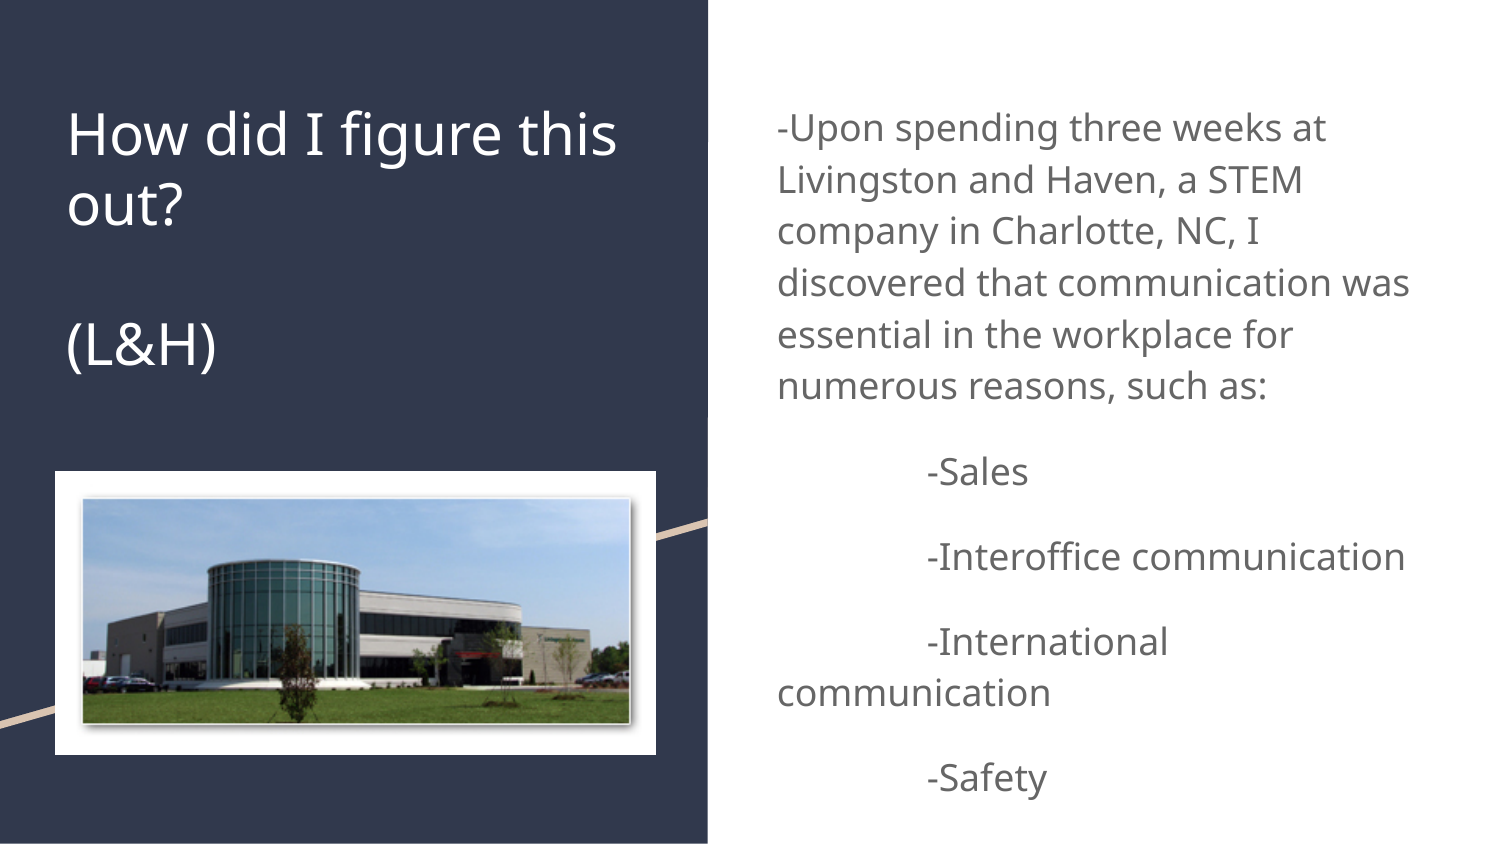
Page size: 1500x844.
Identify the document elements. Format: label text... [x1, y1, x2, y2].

list -Upon spending three weeks at Livingston and Haven, a STEM company in Charlotte, NC, I discovered that communication was essential in the workplace for numerous reasons, such as: -Sales -Interoffice communication -International communication -Safety -Design and Engineering [761, 82, 1446, 755]
picture [54, 471, 656, 755]
title How did I figure this out? (L&H) [51, 82, 660, 475]
